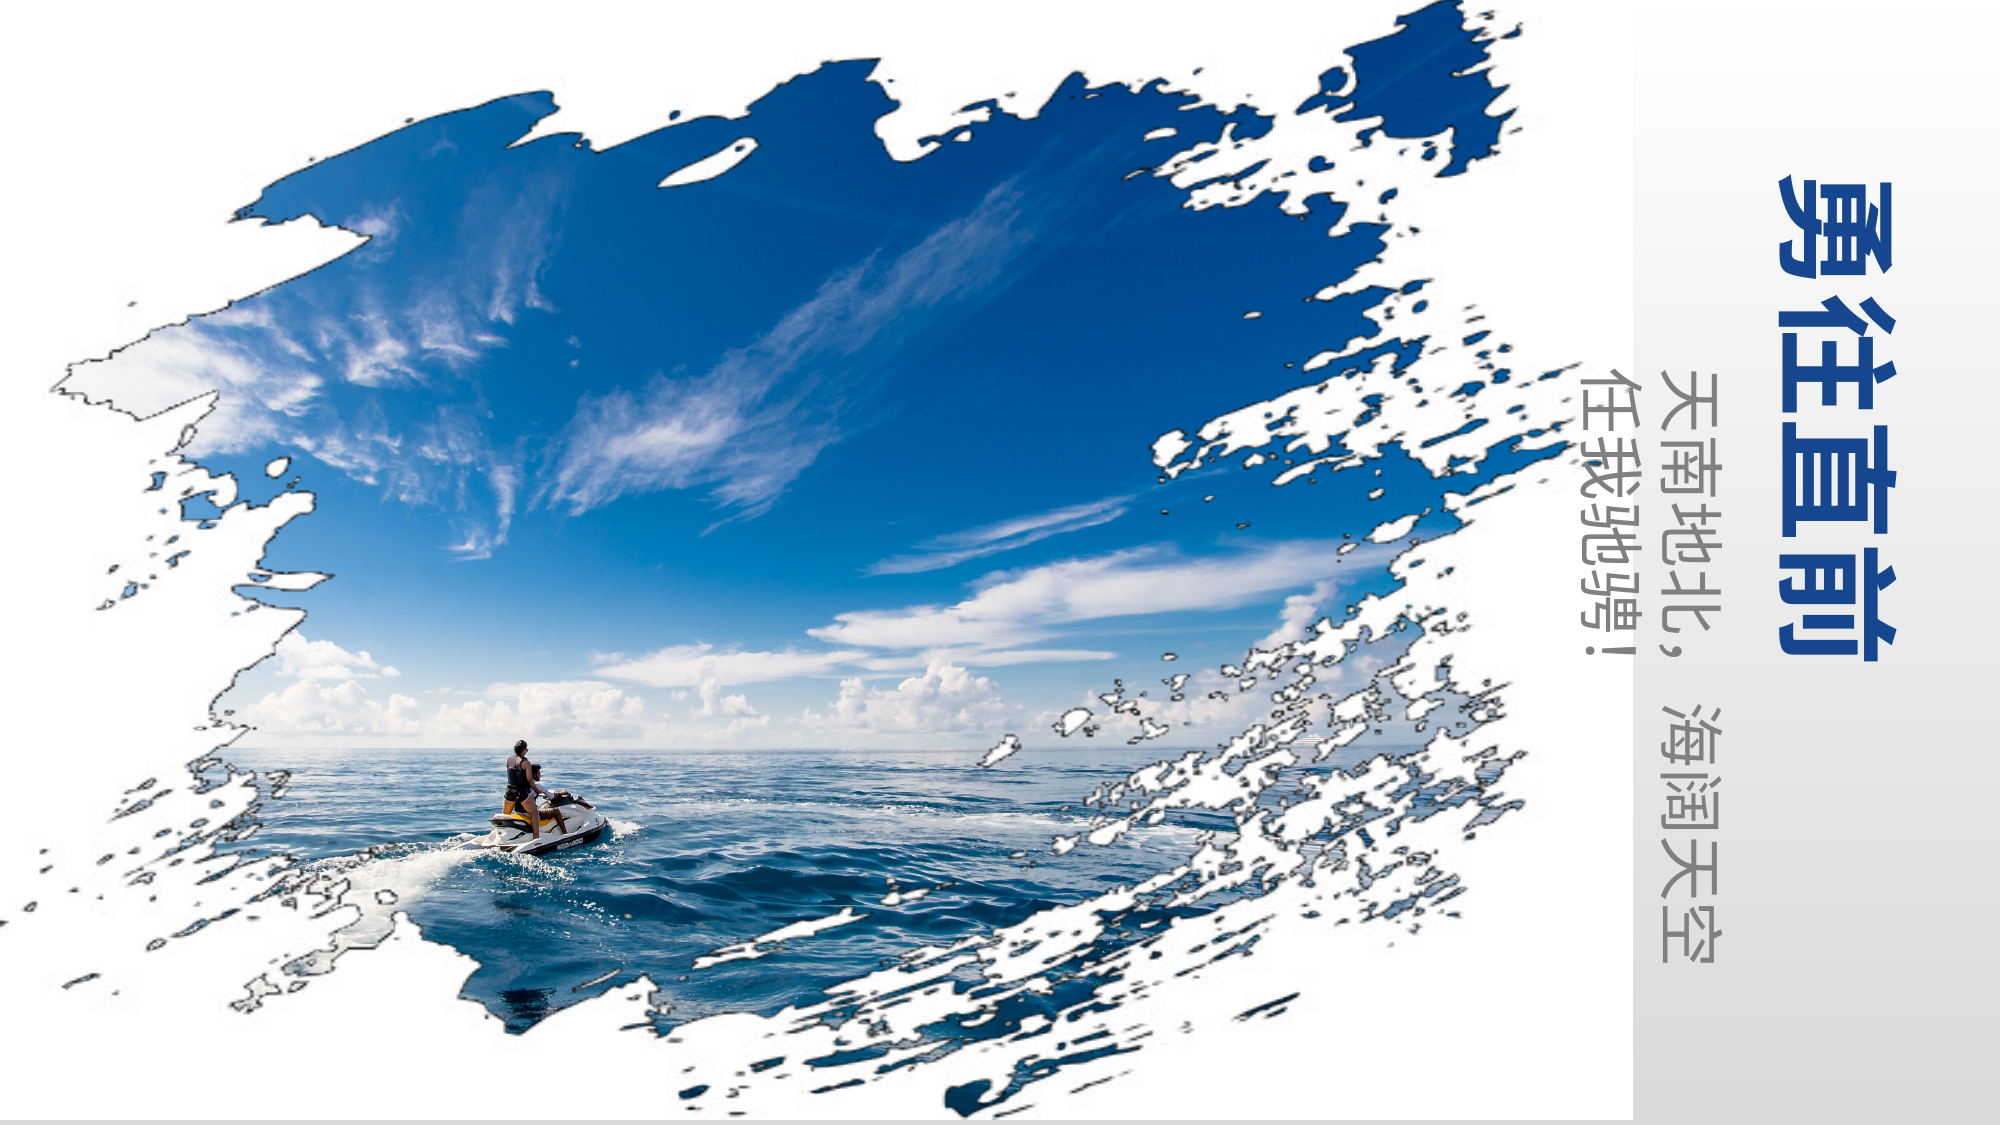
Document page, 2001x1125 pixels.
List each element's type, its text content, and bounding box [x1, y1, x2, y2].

text_box 勇往直前 [1740, 153, 1923, 701]
picture [0, 0, 1633, 1120]
text_box 天南地北，海阔天空任我驰骋！ [1633, 353, 1741, 1007]
